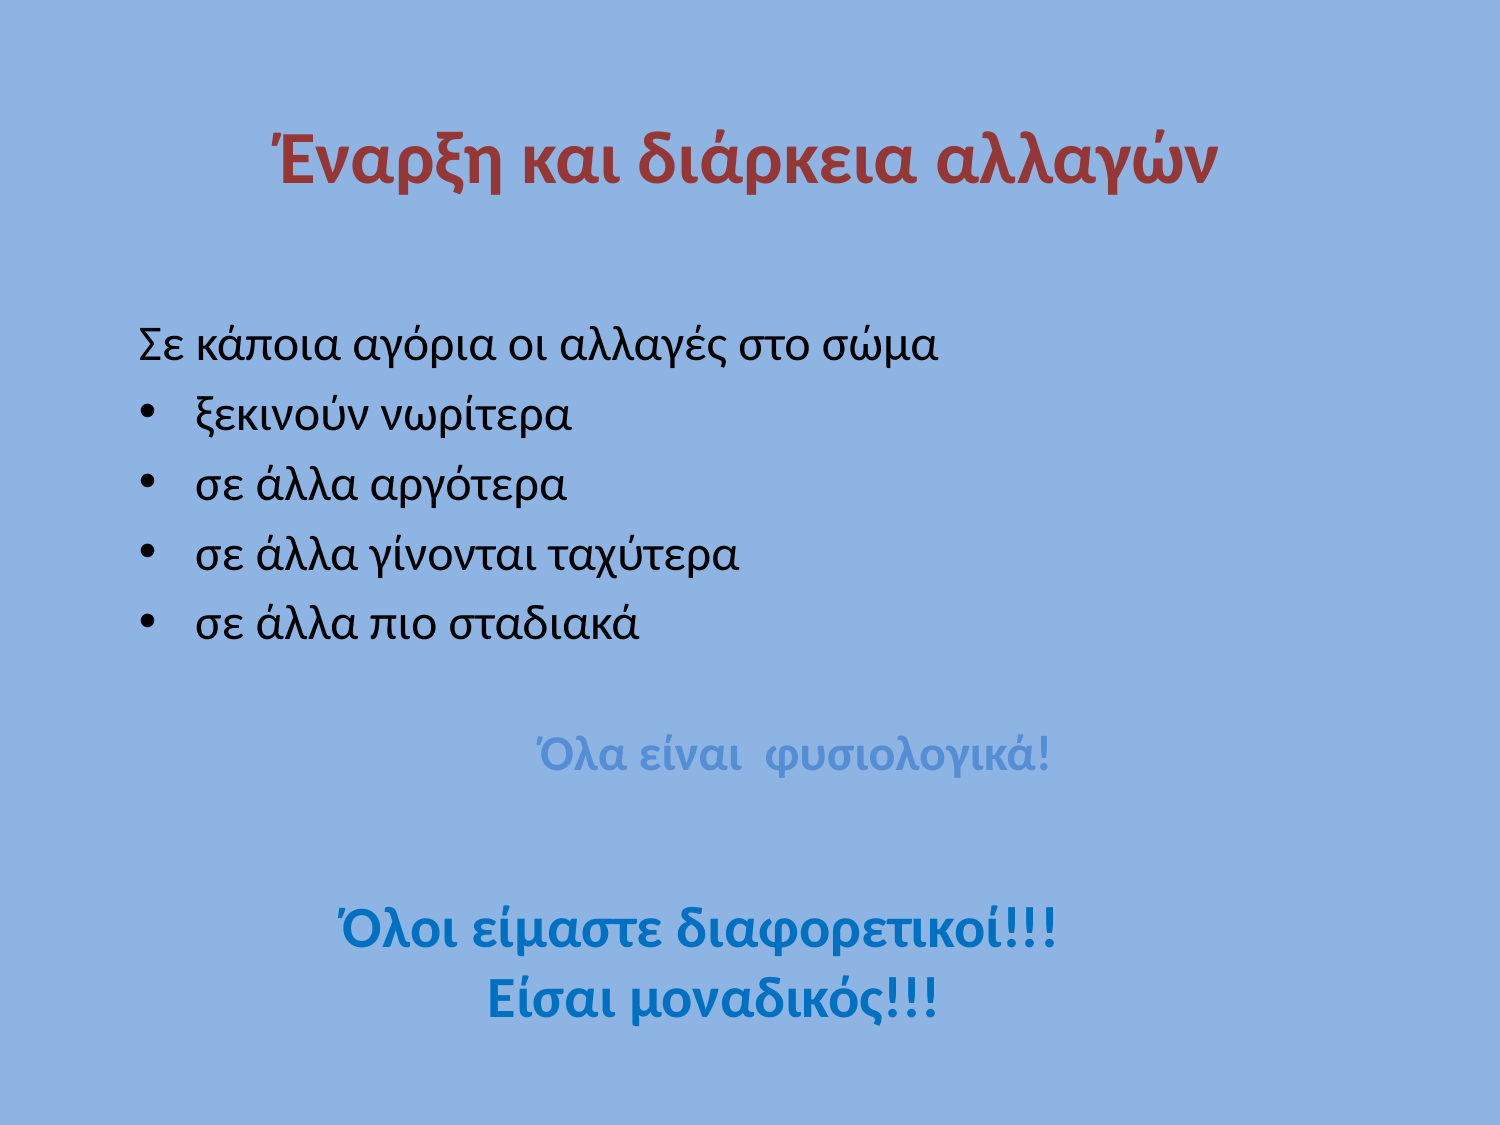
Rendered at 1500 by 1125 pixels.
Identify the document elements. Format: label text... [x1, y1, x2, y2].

text_box Όλοι είμαστε διαφορετικοί!!! Είσαι μοναδικός!!! [76, 881, 1352, 1037]
title Έναρξη και διάρκεια αλλαγών [75, 87, 1425, 220]
list Σε κάποια αγόρια οι αλλαγές στο σώμα ξεκινούν νωρίτερα σε άλλα αργότερα σε άλλα γίνονται ταχύτερα σε άλλα πιο σταδιακά Όλα είναι φυσιολογικά! [123, 302, 1427, 1046]
